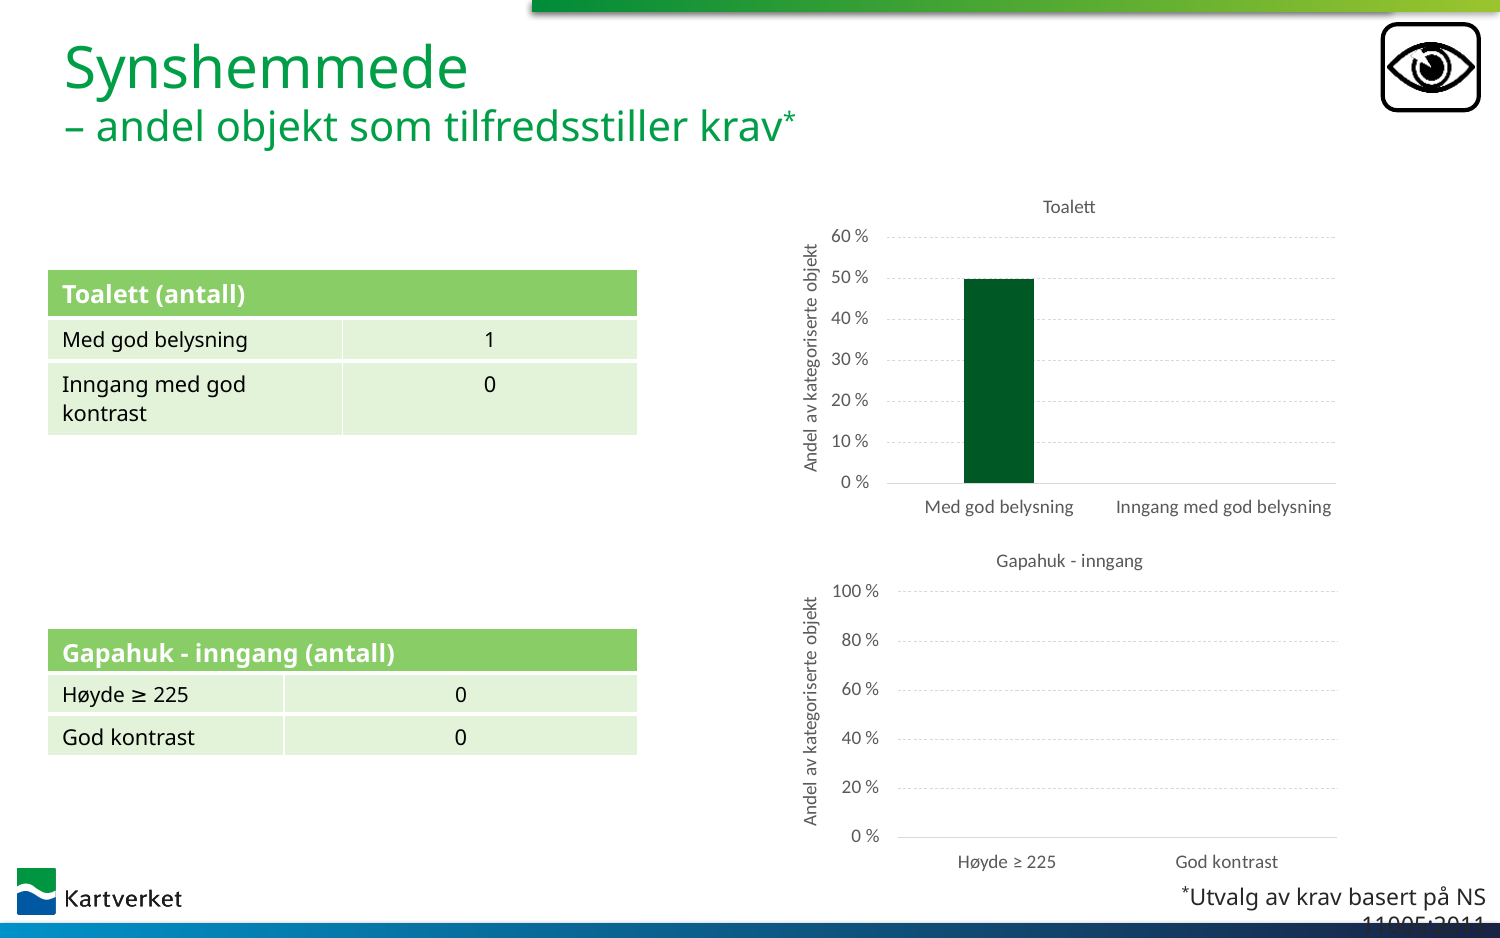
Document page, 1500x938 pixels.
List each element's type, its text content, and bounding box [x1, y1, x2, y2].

picture [791, 541, 1348, 880]
table_cell Med god belysning [48, 320, 342, 359]
text_box Synshemmede – andel objekt som tilfredsstiller krav* [49, 24, 1431, 158]
table_cell 0 [285, 716, 637, 755]
table_cell Inngang med god kontrast [48, 363, 342, 435]
table_cell God kontrast [48, 716, 283, 755]
text_box *Utvalg av krav basert på NS 11005:2011 [1068, 873, 1500, 938]
picture [791, 187, 1347, 526]
table_cell 0 [285, 675, 637, 712]
table_header Toalett (antall) [48, 270, 637, 316]
table_header Gapahuk - inngang (antall) [48, 629, 637, 671]
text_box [1382, 24, 1480, 111]
table_cell Høyde ≥ 225 [48, 675, 283, 712]
table_cell 0 [343, 363, 637, 435]
table_cell 1 [343, 320, 637, 359]
